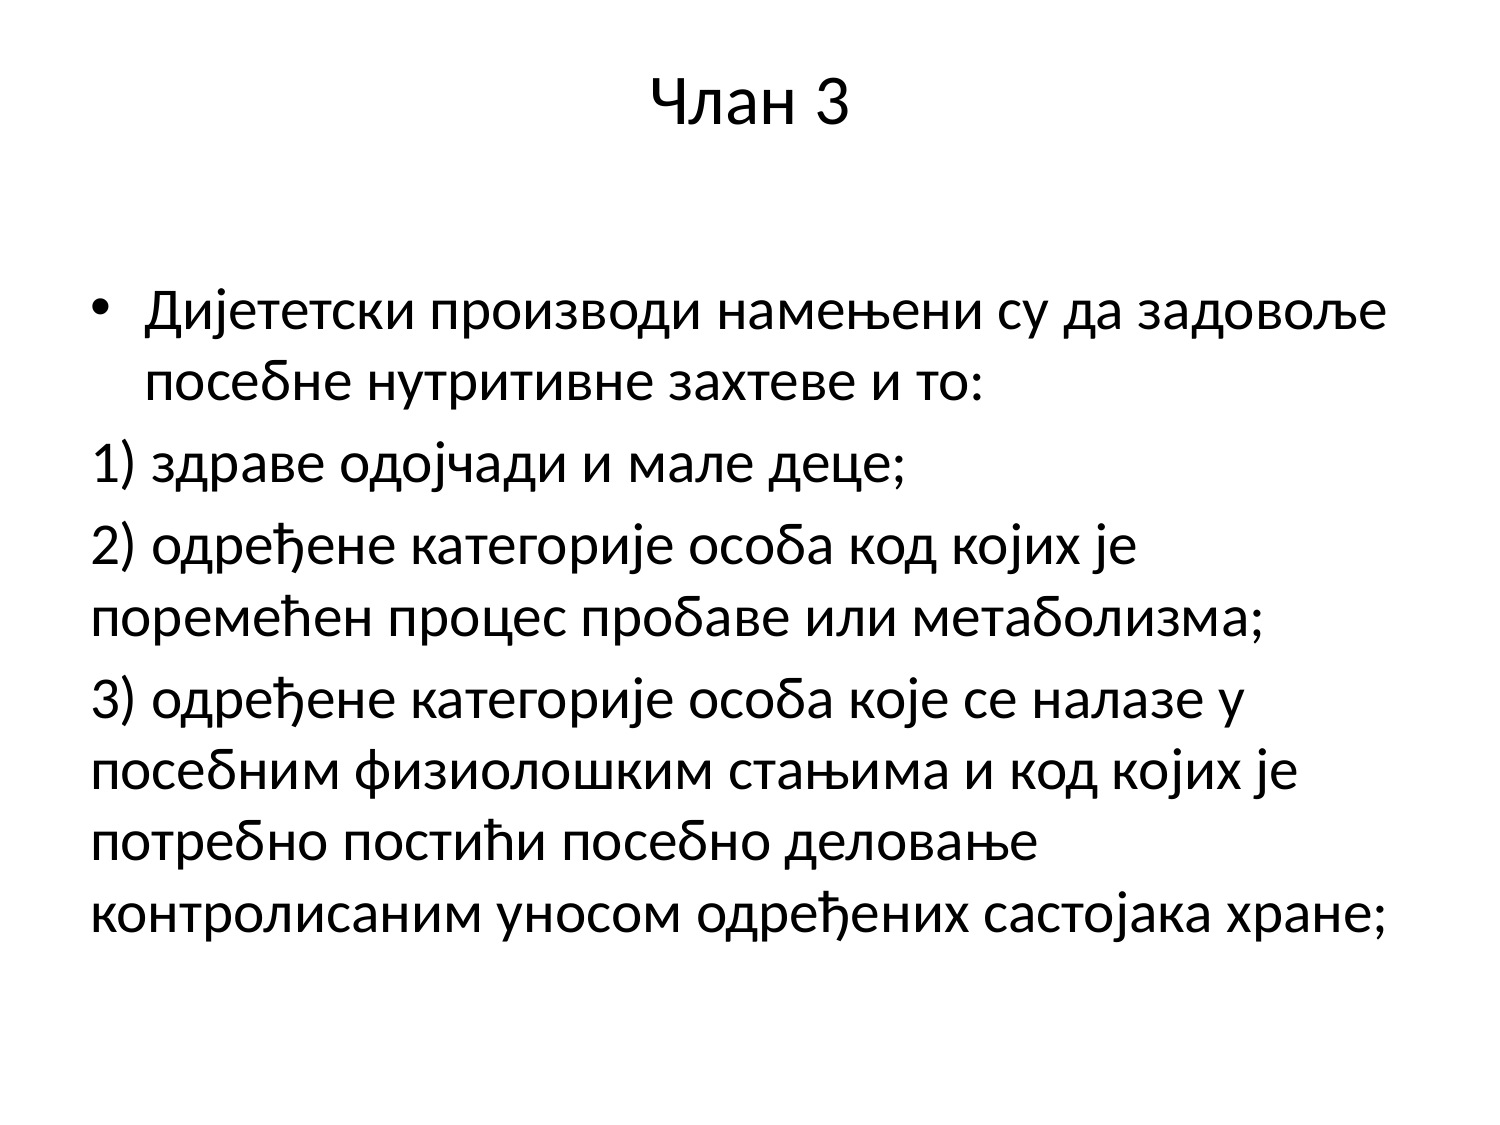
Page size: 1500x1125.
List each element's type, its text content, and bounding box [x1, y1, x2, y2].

list Дијететски производи намењени су да задовоље посебне нутритивне захтеве и то: 1) здраве одојчади и мале деце; 2) одређене категорије особа код којих је поремећен процес пробаве или метаболизма; 3) одређене категорије особа које се налазе у посебним физиолошким стањима и код којих је потребно постићи посебно деловање контролисаним уносом одређених састојака хране; [75, 262, 1425, 1005]
title Члан 3 [75, 45, 1425, 233]
